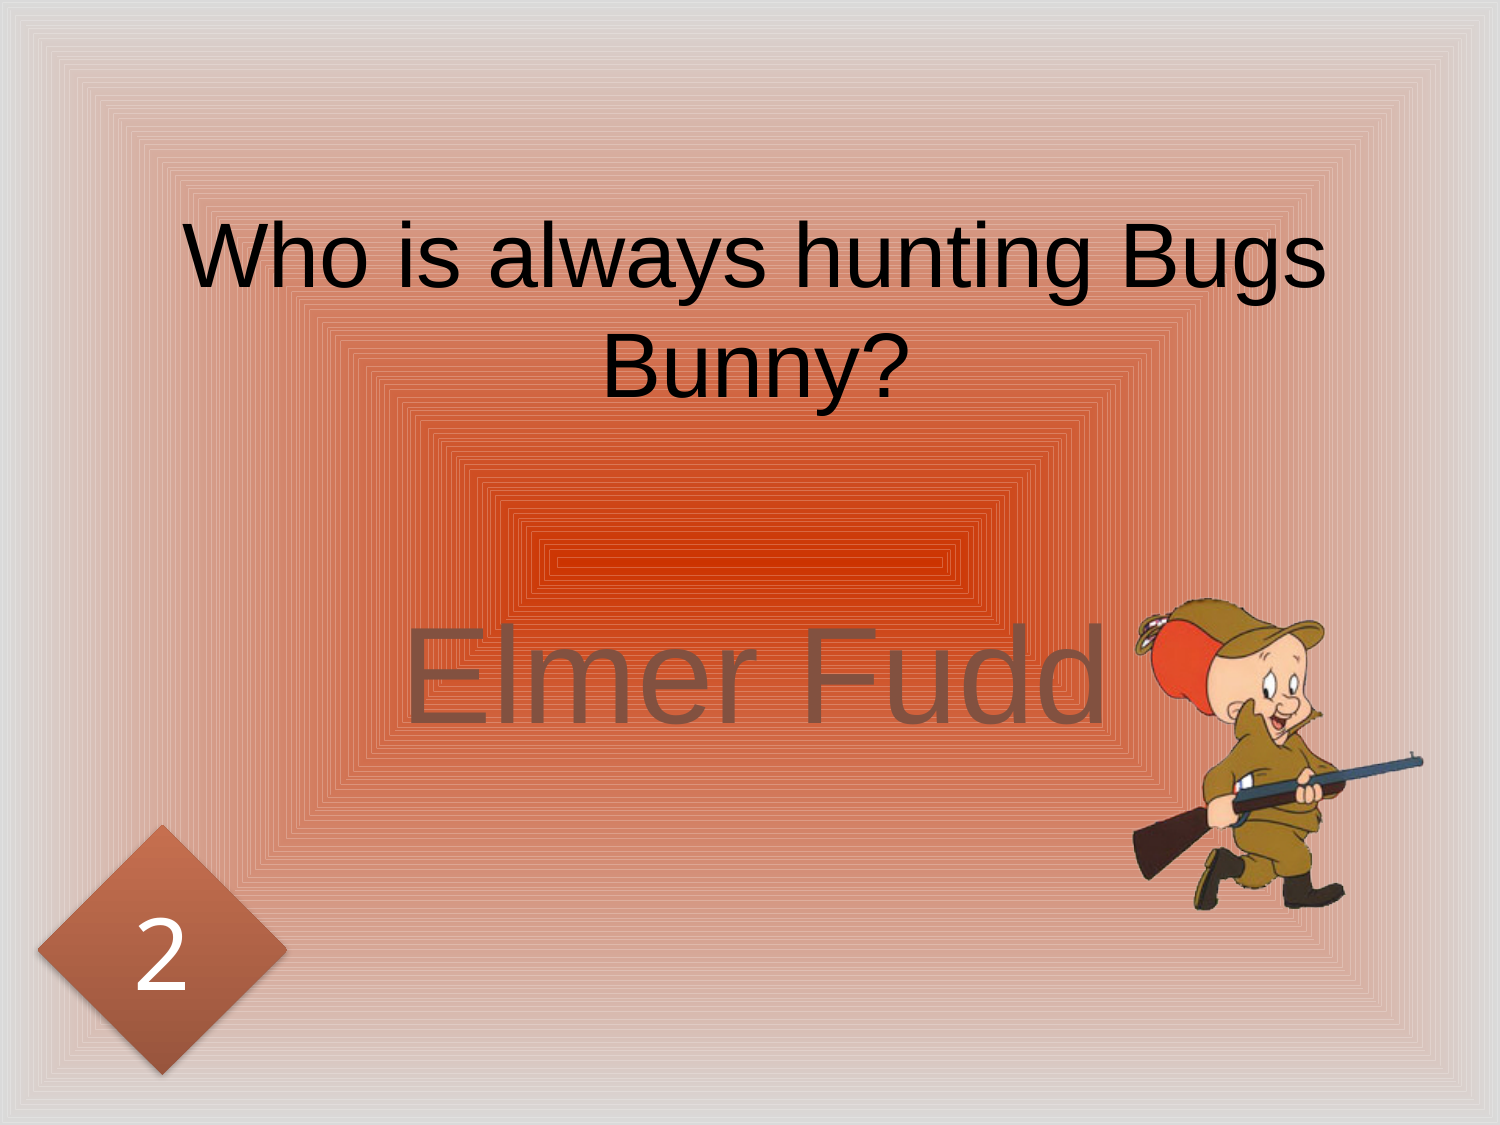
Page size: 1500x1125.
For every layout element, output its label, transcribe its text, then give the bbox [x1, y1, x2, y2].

picture [1087, 562, 1455, 958]
text_box 2 [37, 838, 288, 1075]
text_box Elmer Fudd [112, 500, 1400, 838]
title Who is always hunting Bugs Bunny? [112, 137, 1401, 476]
